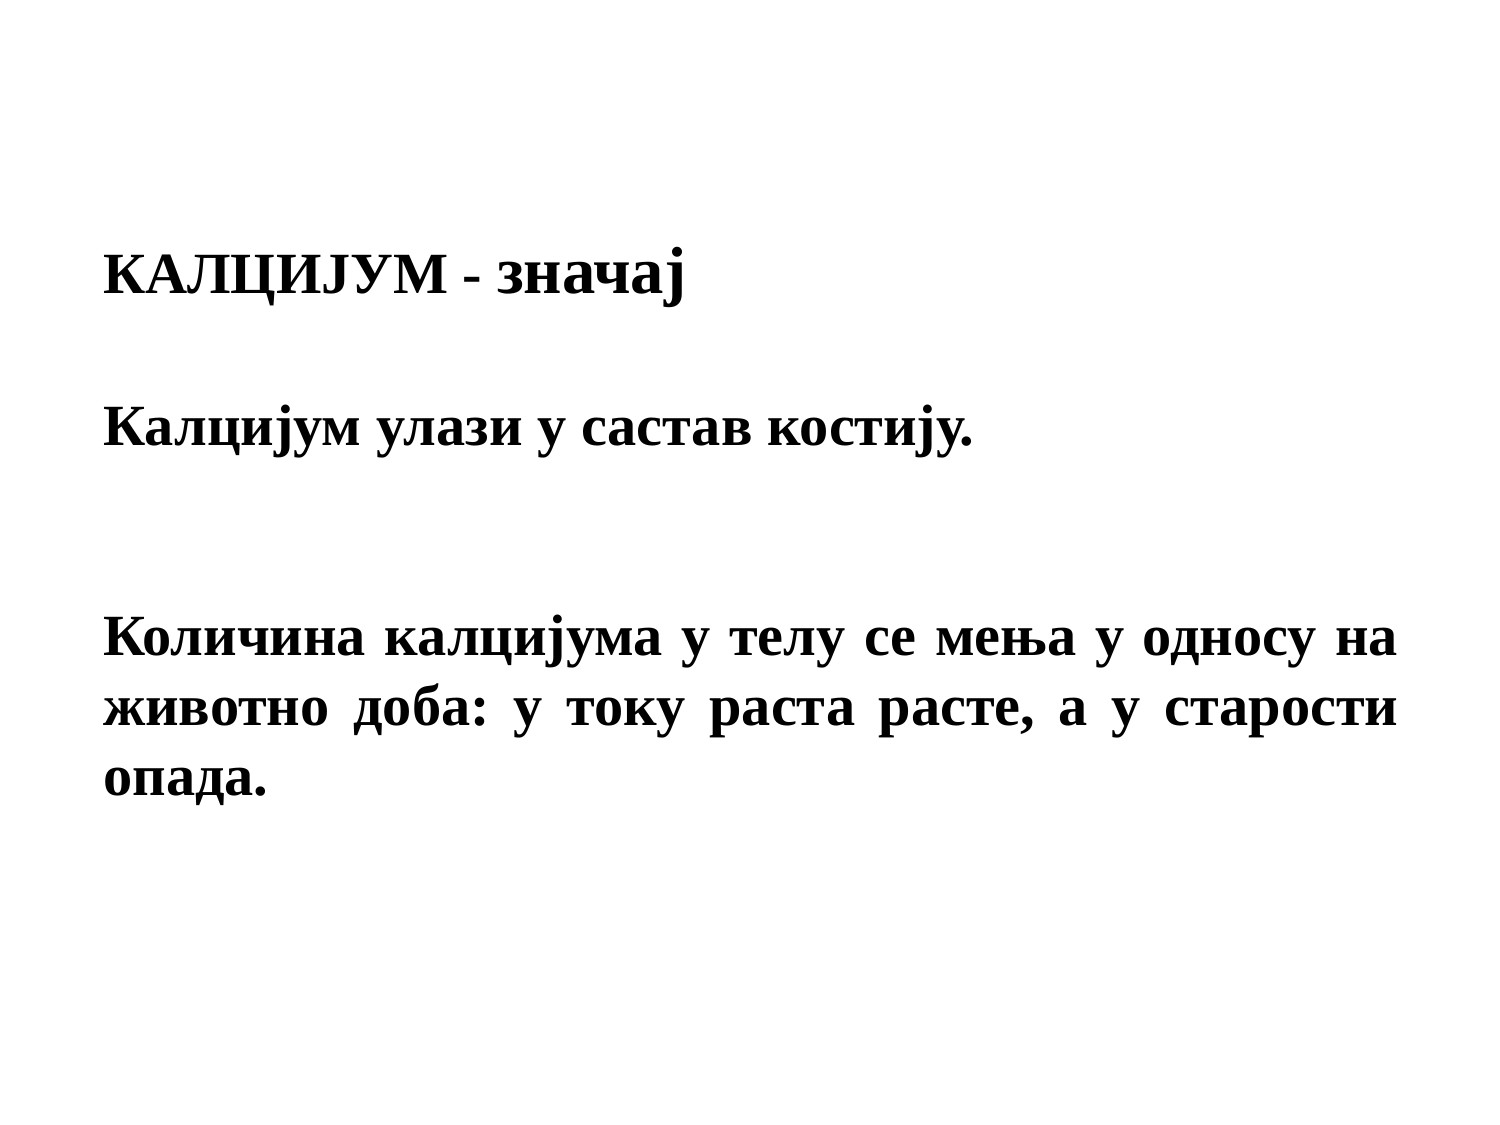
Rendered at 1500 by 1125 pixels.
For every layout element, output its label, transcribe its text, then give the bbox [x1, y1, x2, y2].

text_box КАЛЦИЈУМ - значај Калцијум улази у састав костију. Количина калцијума у телу се мења у односу на животно доба: у току раста расте, а у старости опада. [88, 219, 1414, 815]
